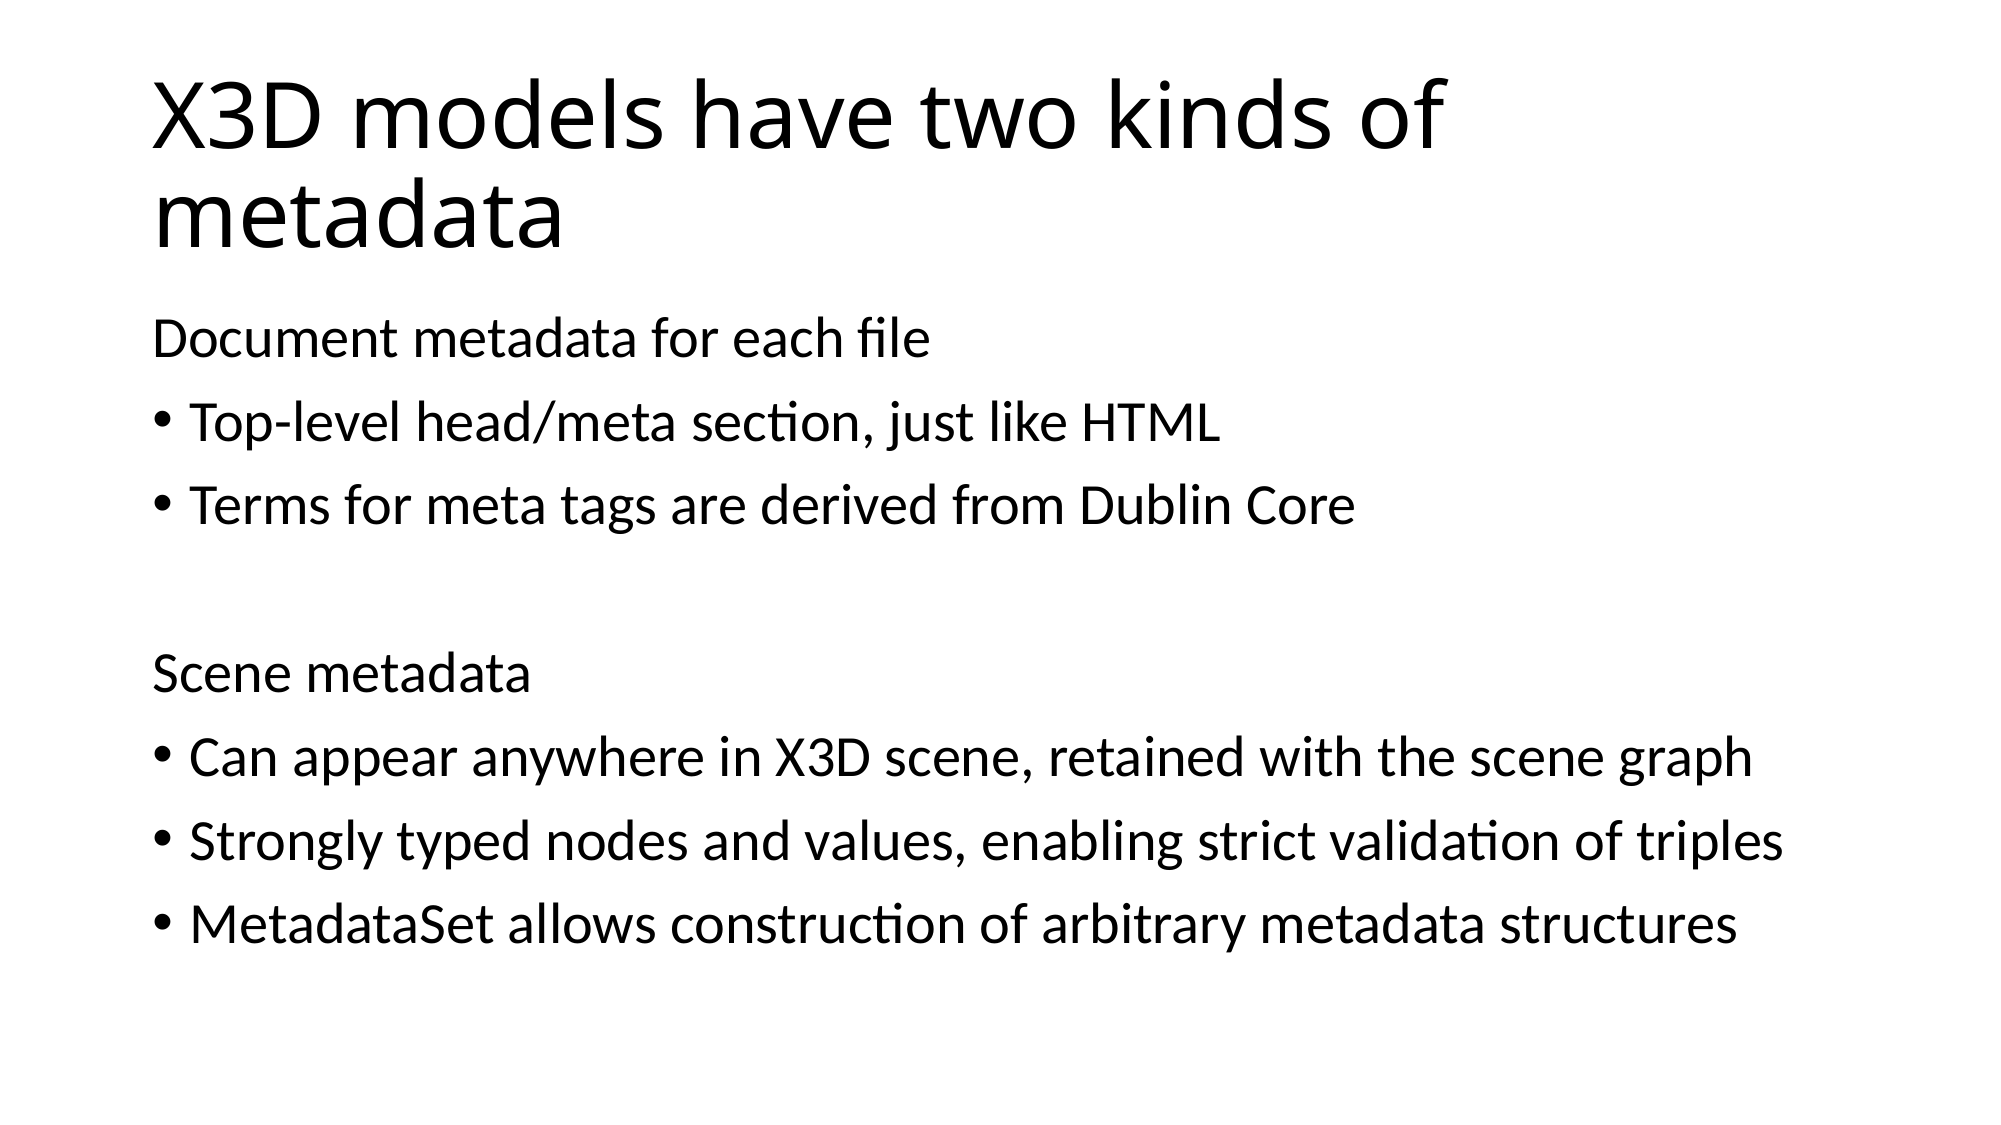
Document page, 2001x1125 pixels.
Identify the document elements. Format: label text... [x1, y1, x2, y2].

list Document metadata for each file Top-level head/meta section, just like HTML Terms for meta tags are derived from Dublin Core Scene metadata Can appear anywhere in X3D scene, retained with the scene graph Strongly typed nodes and values, enabling strict validation of triples MetadataSet allows construction of arbitrary metadata structures [137, 299, 1863, 1014]
title X3D models have two kinds of metadata [137, 59, 1863, 278]
